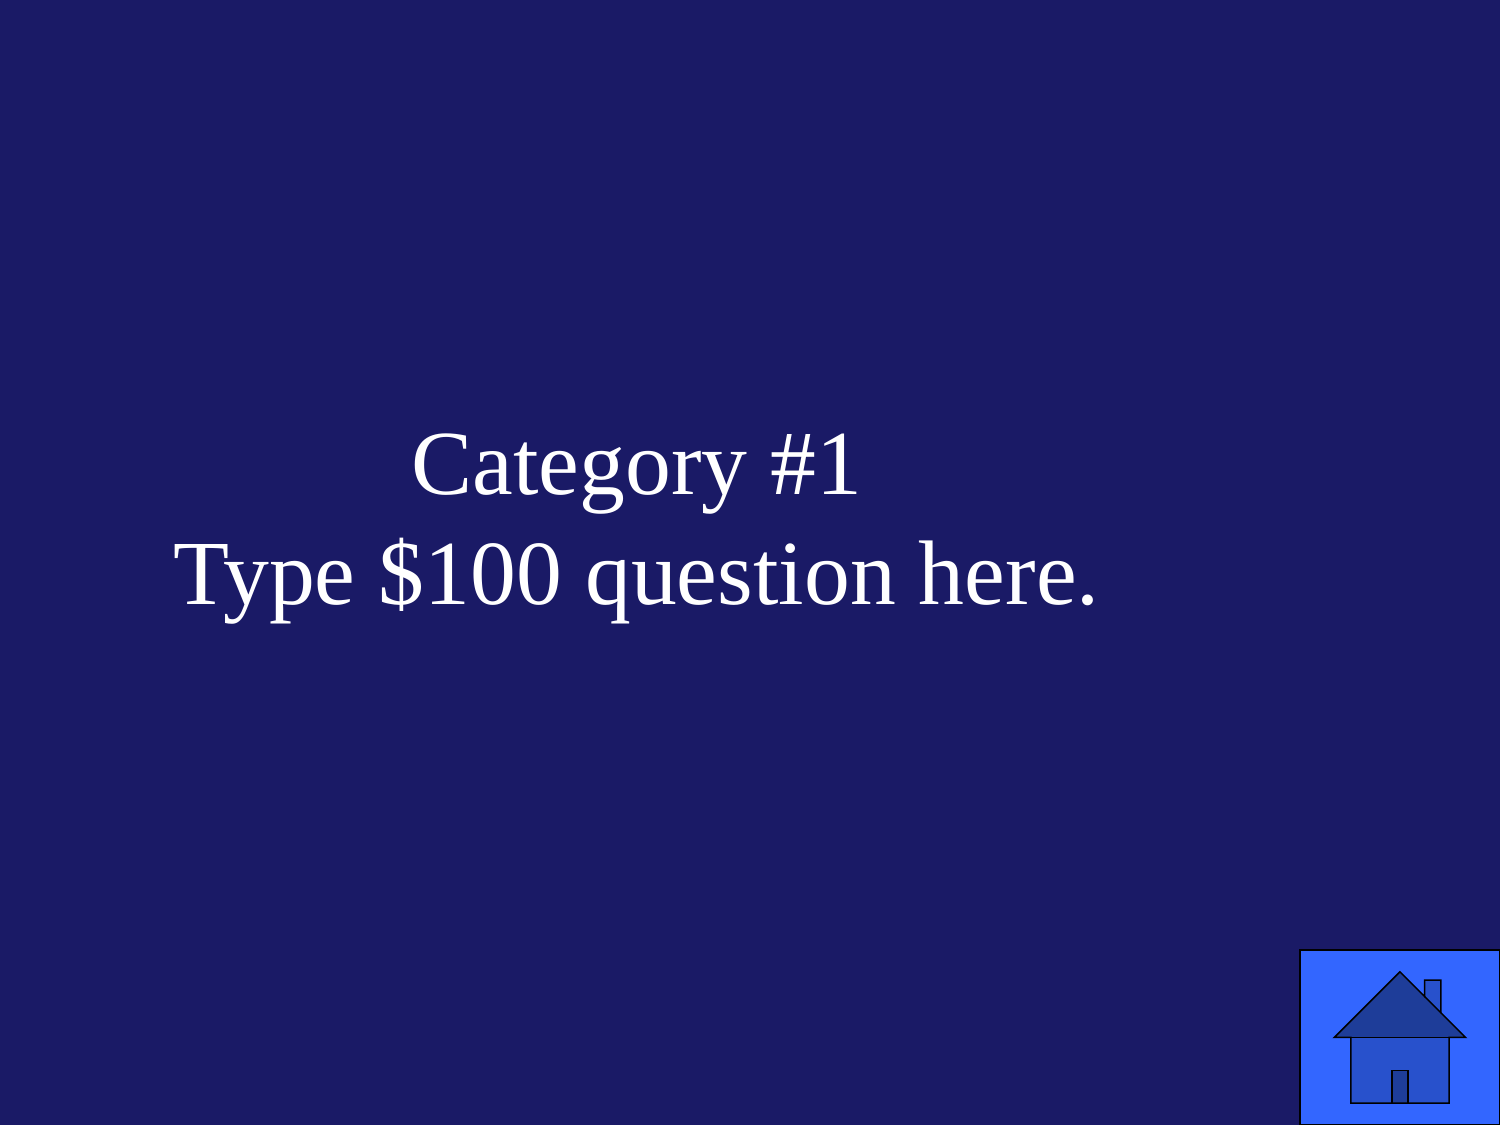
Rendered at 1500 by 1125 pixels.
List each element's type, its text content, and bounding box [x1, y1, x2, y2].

text_box [1299, 950, 1500, 1125]
title Category #1 Type $100 question here. [0, 374, 1276, 651]
